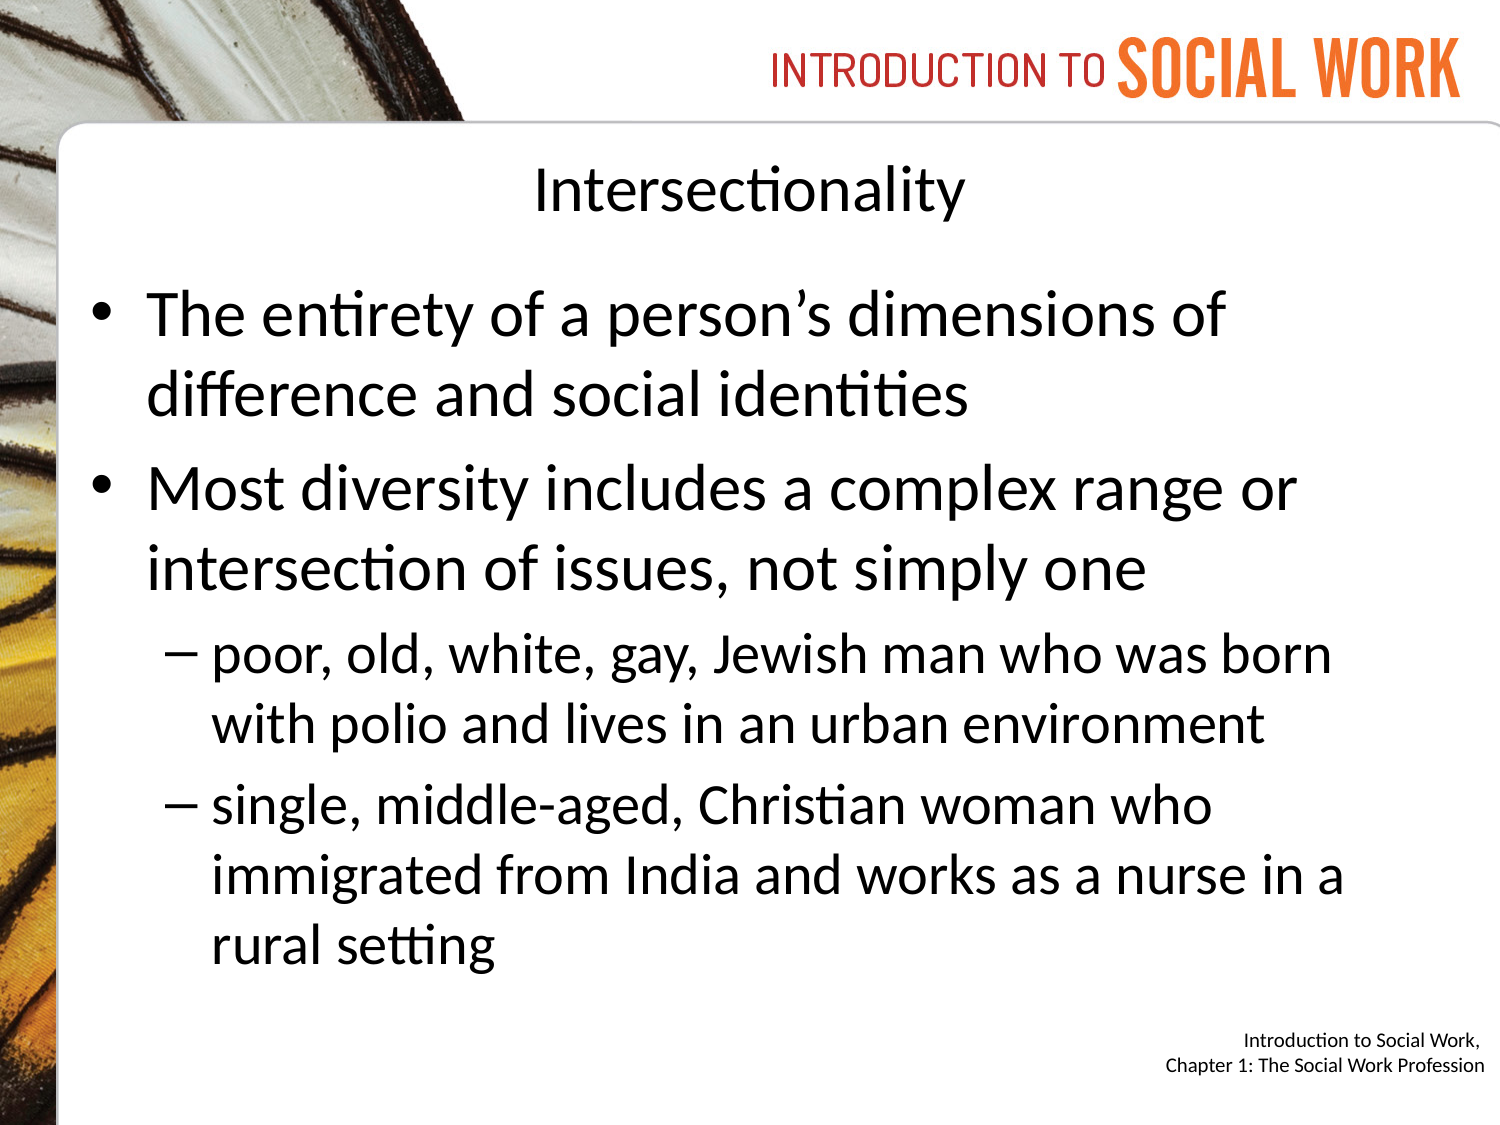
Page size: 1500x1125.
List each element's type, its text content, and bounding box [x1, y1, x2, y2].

picture [0, 0, 1500, 1125]
text_box Introduction to Social Work, Chapter 1: The Social Work Profession [749, 1018, 1500, 1084]
list The entirety of a person’s dimensions of difference and social identities Most diversity includes a complex range or intersection of issues, not simply one poor, old, white, gay, Jewish man who was born with polio and lives in an urban environment single, middle-aged, Christian woman who immigrated from India and works as a nurse in a rural setting [75, 262, 1425, 1005]
title Intersectionality [75, 137, 1425, 233]
